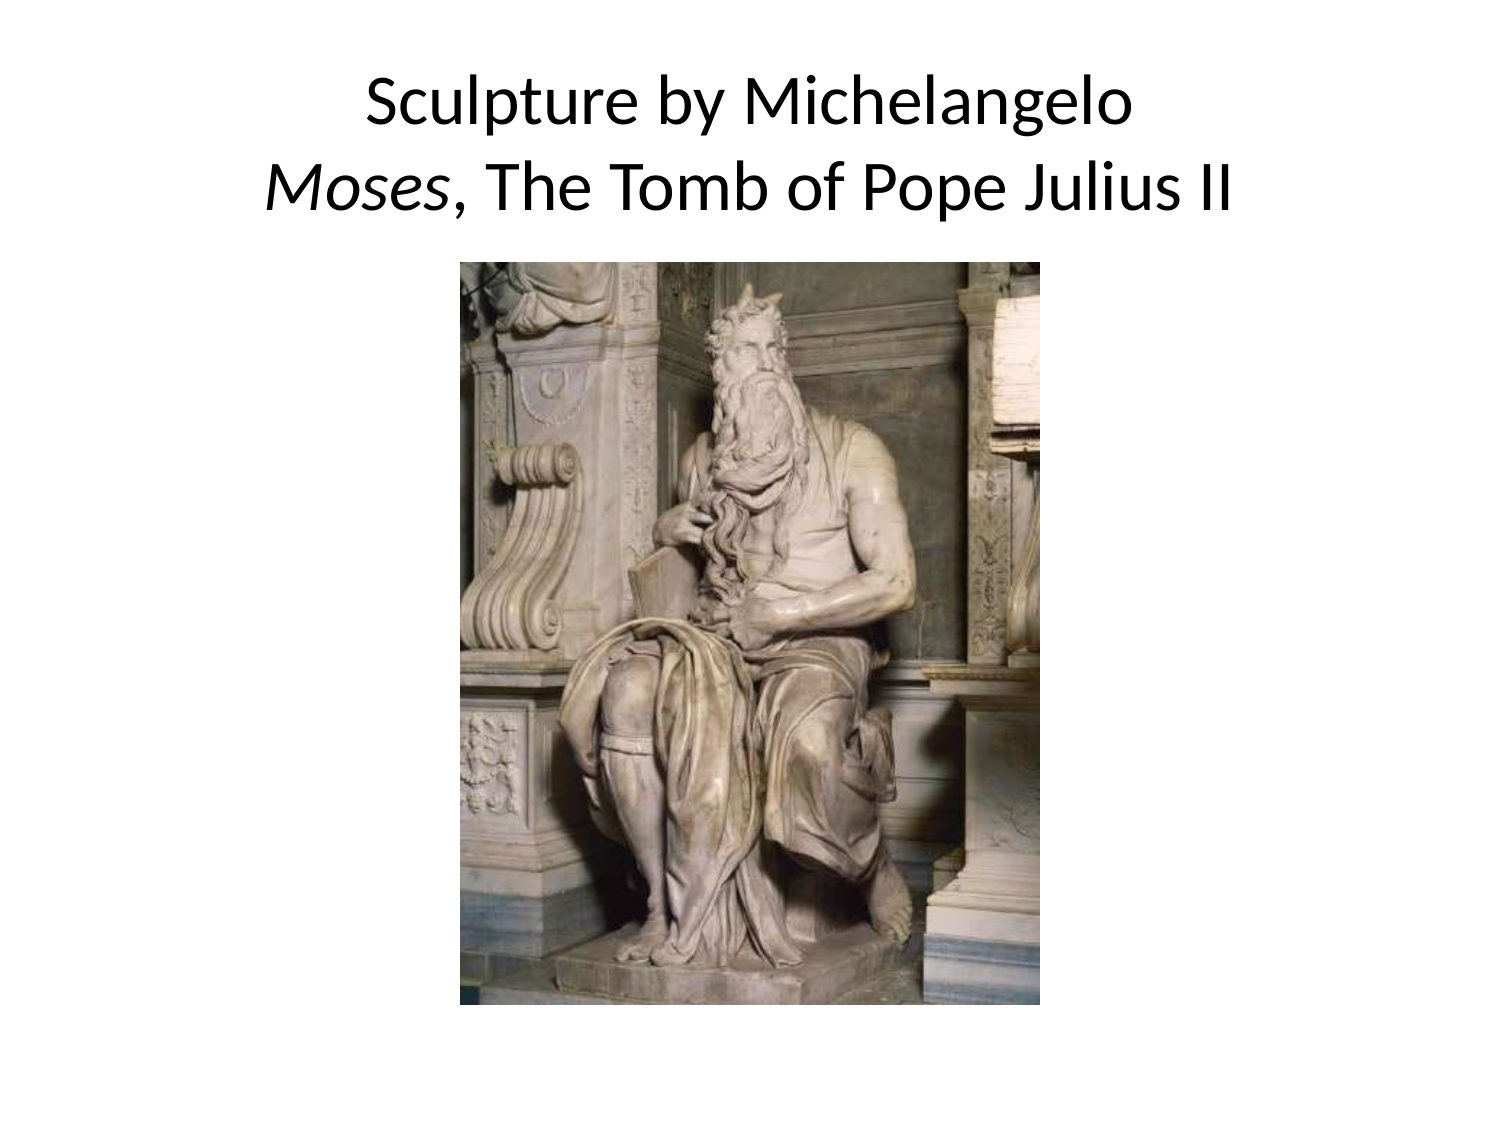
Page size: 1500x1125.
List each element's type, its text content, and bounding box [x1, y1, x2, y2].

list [74, 262, 1426, 1006]
title Sculpture by Michelangelo Moses, The Tomb of Pope Julius II [75, 45, 1425, 233]
